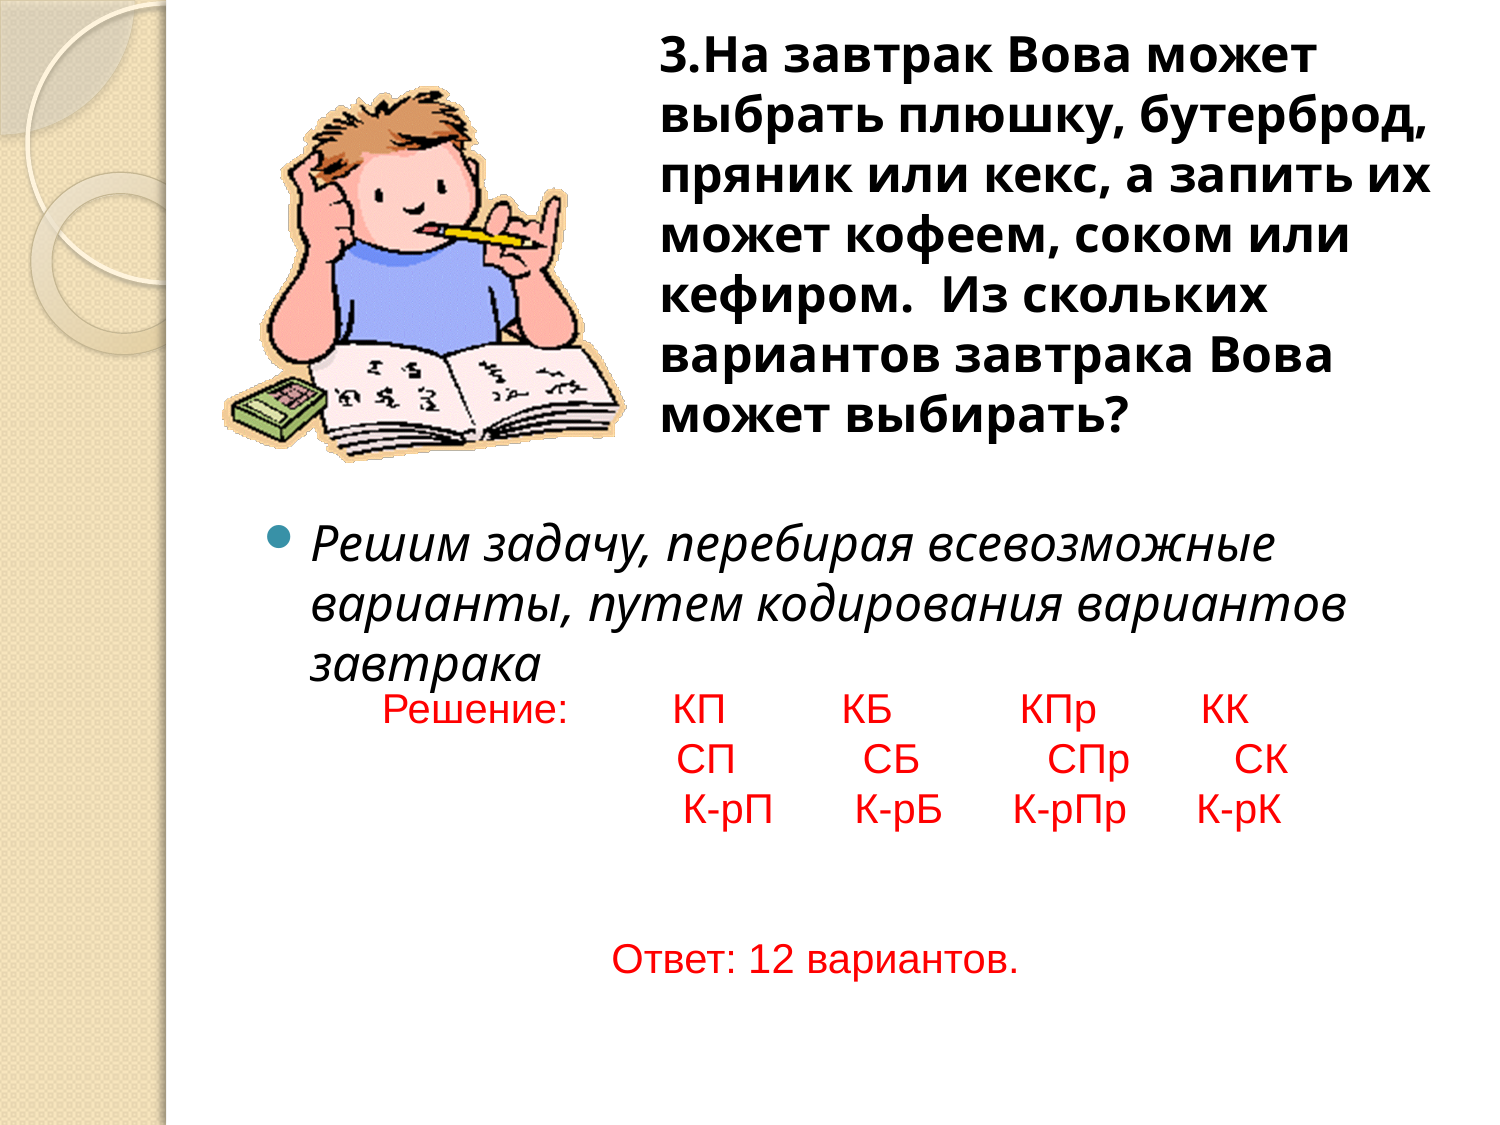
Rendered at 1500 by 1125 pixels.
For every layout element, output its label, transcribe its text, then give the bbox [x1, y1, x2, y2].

list Решим задачу, перебирая всевозможные варианты, путем кодирования вариантов завтрака [235, 503, 1466, 669]
picture [222, 81, 633, 469]
title 3.На завтрак Вова может выбрать плюшку, бутерброд, пряник или кекс, а запить их может кофеем, соком или кефиром. Из скольких вариантов завтрака Вова может выбирать? [644, 45, 1466, 481]
text_box Решение: КП КБ КПр КК СП СБ СПр СК К-рП К-рБ К-рПр К-рК Ответ: 12 вариантов. [257, 674, 1336, 990]
